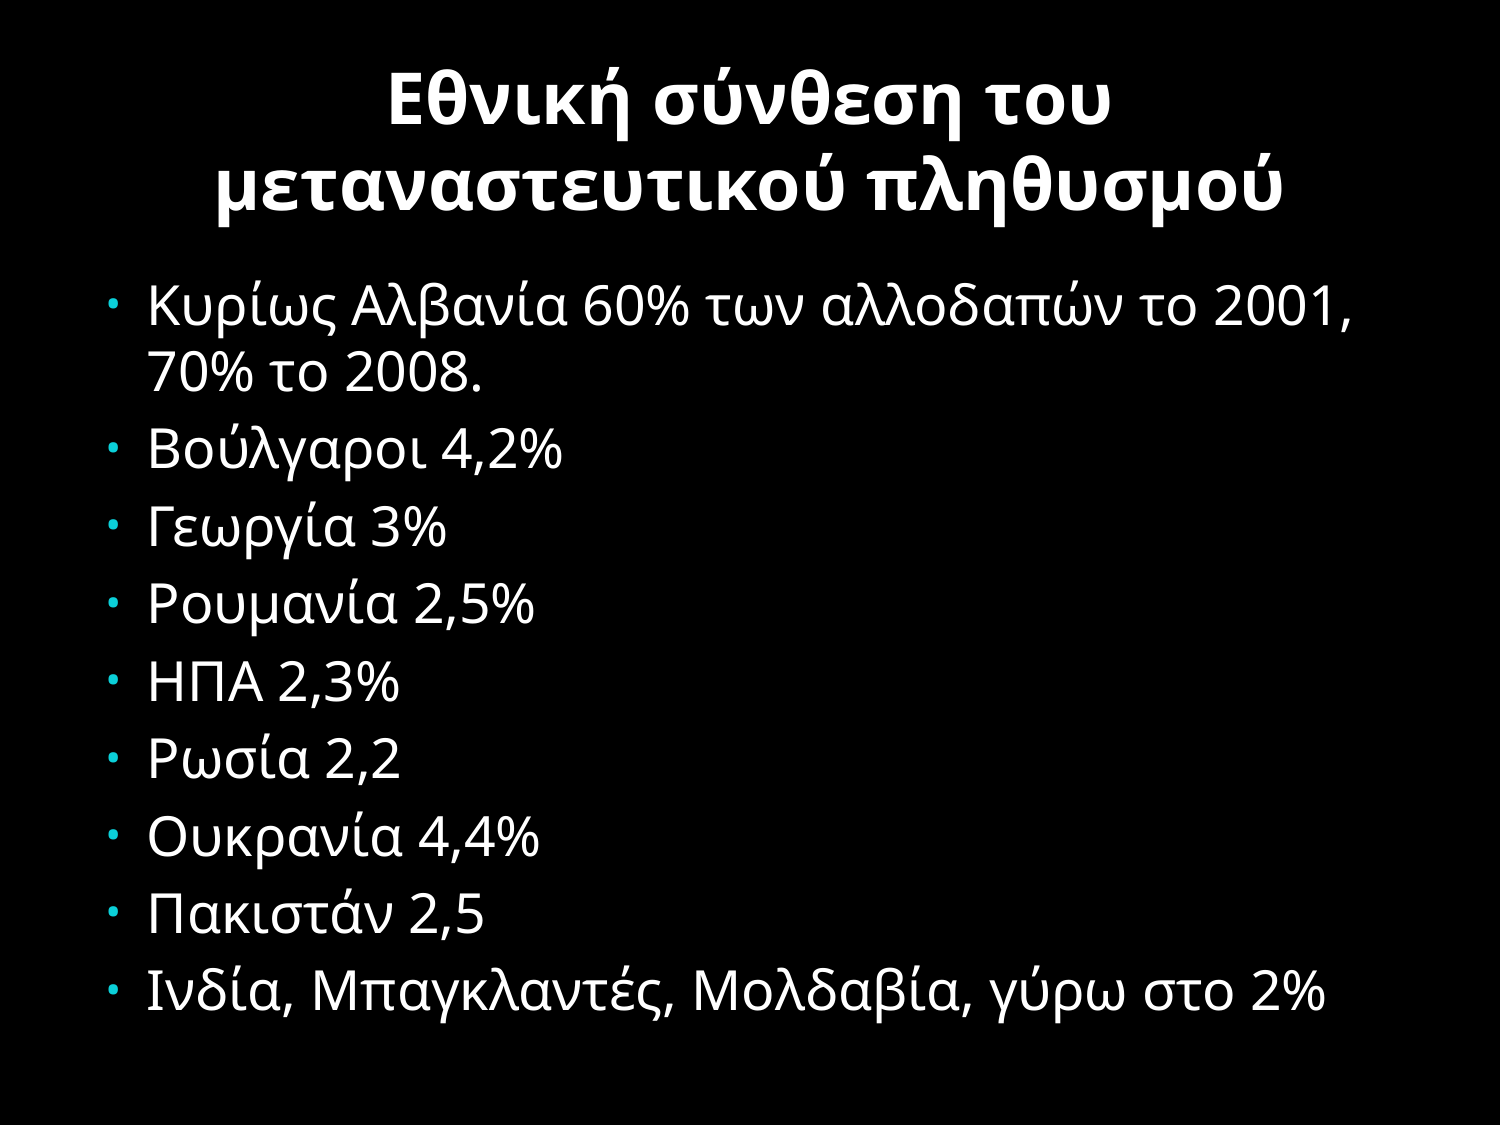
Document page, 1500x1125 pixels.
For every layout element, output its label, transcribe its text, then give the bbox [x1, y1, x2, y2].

title Εθνική σύνθεση του μεταναστευτικού πληθυσμού [75, 45, 1425, 233]
list Κυρίως Αλβανία 60% των αλλοδαπών το 2001, 70% το 2008. Βούλγαροι 4,2% Γεωργία 3% Ρουμανία 2,5% ΗΠΑ 2,3% Ρωσία 2,2 Ουκρανία 4,4% Πακιστάν 2,5 Ινδία, Μπαγκλαντές, Μολδαβία, γύρω στο 2% [75, 262, 1425, 1035]
